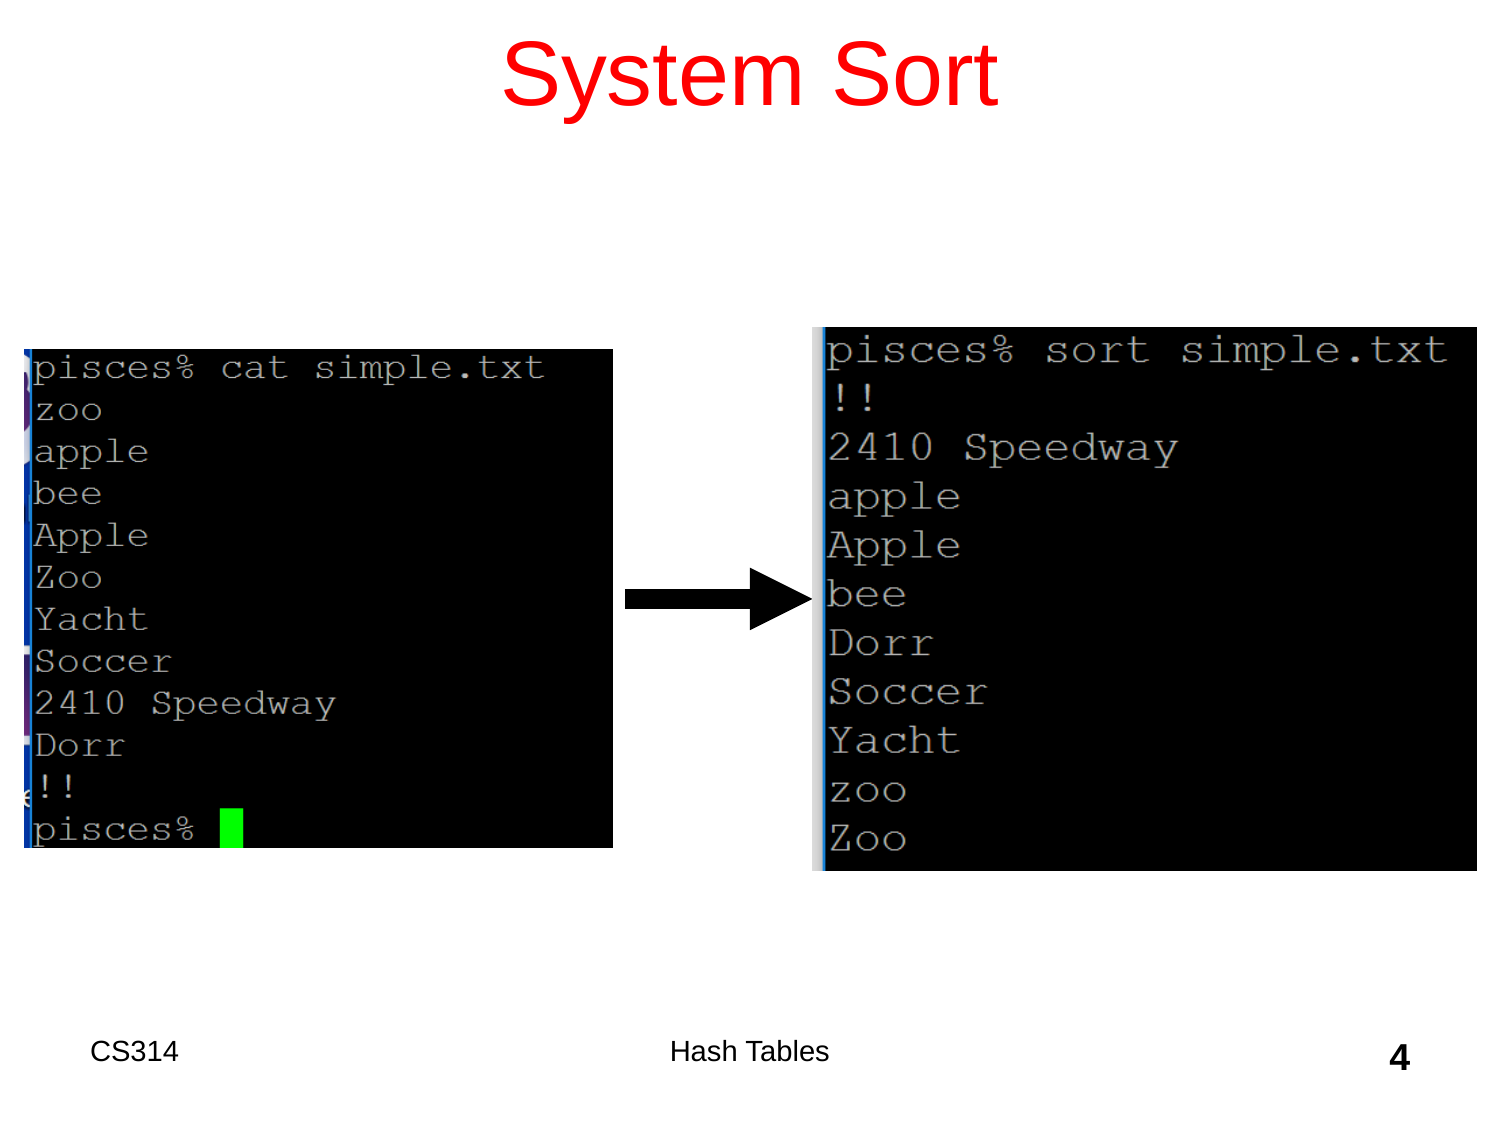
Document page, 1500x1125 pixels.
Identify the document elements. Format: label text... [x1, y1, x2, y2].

title System Sort [112, 0, 1388, 163]
slide_number CS314 [74, 1024, 451, 1101]
picture [24, 349, 613, 849]
slide_number 4 [1112, 1024, 1426, 1101]
picture [812, 327, 1477, 871]
footer Hash Tables [462, 1024, 1038, 1101]
